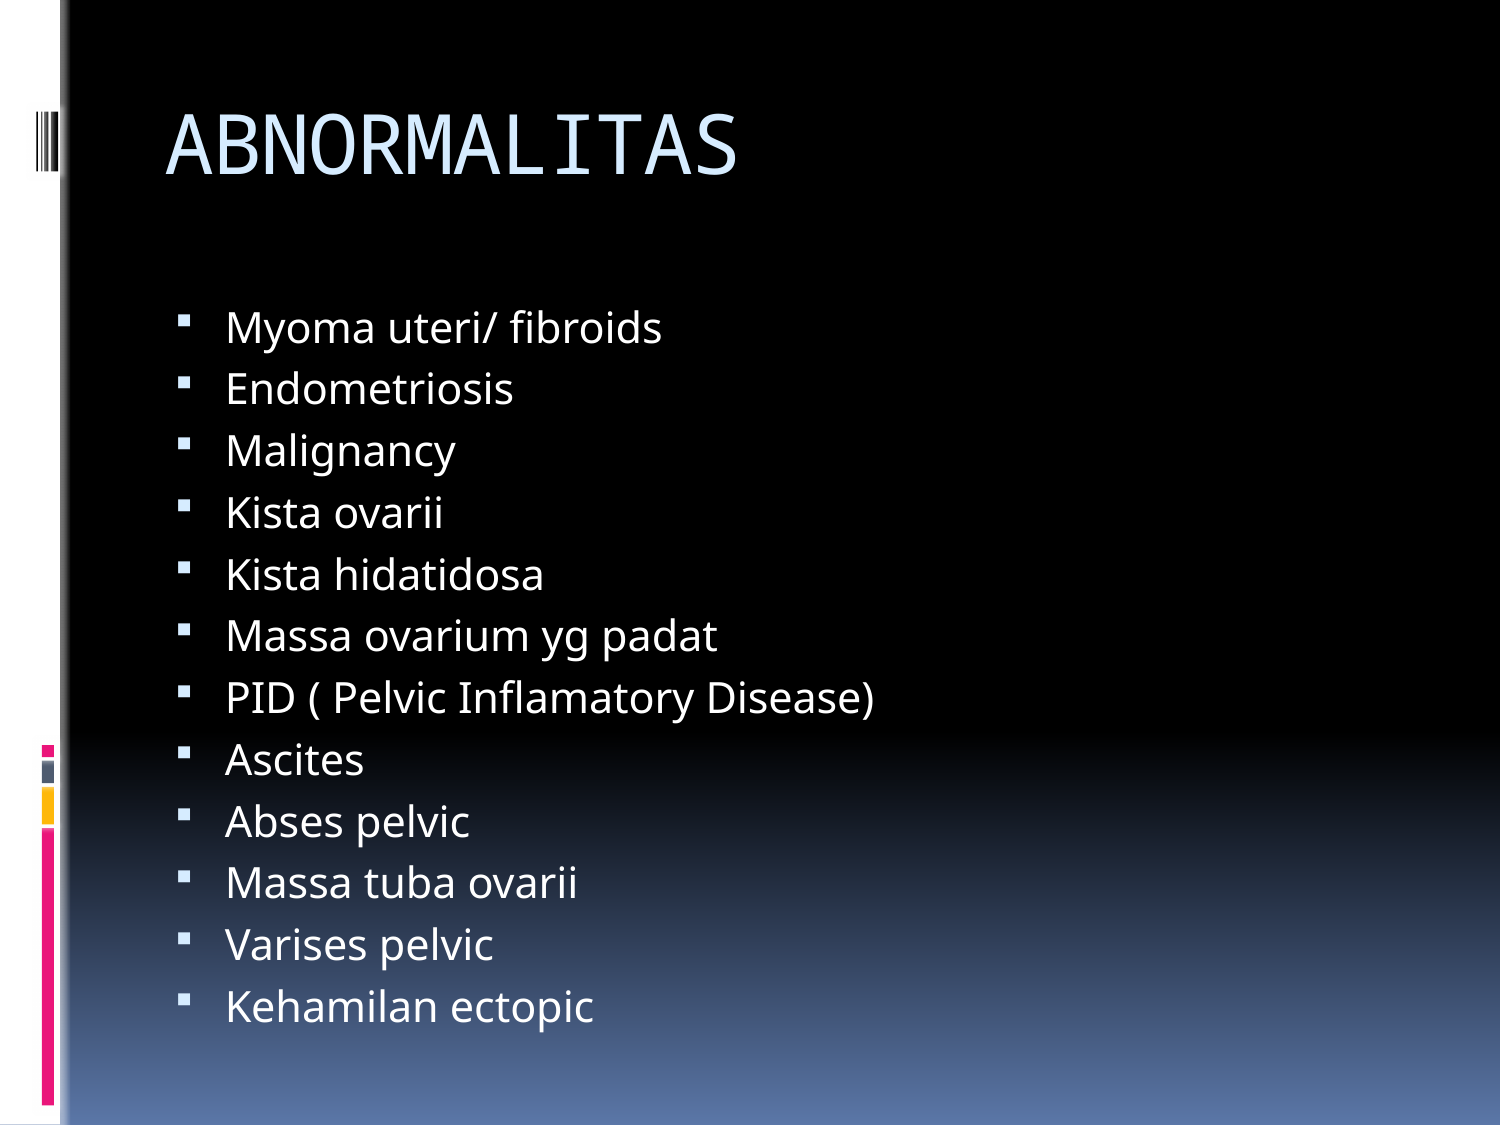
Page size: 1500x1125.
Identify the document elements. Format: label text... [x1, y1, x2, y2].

list Myoma uteri/ fibroids Endometriosis Malignancy Kista ovarii Kista hidatidosa Massa ovarium yg padat PID ( Pelvic Inflamatory Disease) Ascites Abses pelvic Massa tuba ovarii Varises pelvic Kehamilan ectopic [150, 292, 1425, 1043]
title ABNORMALITAS [150, 83, 1425, 234]
